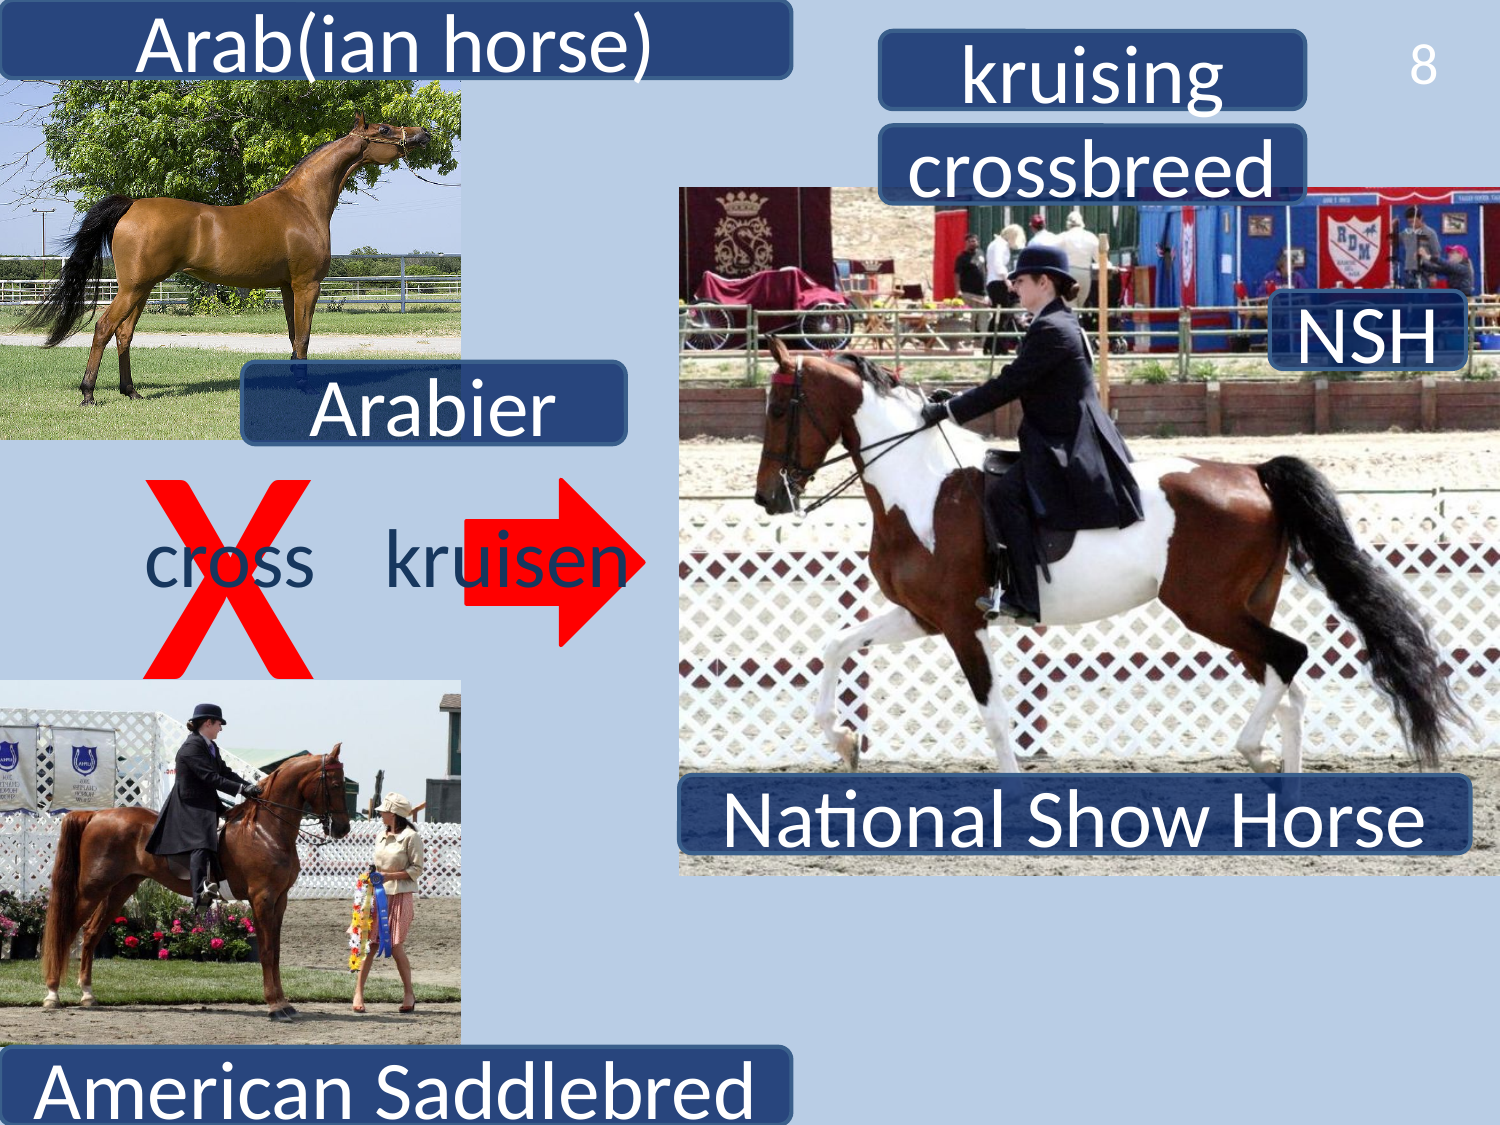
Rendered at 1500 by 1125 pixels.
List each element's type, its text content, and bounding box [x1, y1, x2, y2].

text_box [558, 477, 586, 501]
text_box American Saddlebred [0, 1044, 794, 1125]
picture [0, 680, 461, 1047]
picture [0, 77, 461, 440]
picture [678, 187, 1500, 877]
text_box Arabier [463, 359, 628, 447]
text_box [558, 608, 601, 648]
text_box crossbreed [877, 123, 1308, 186]
text_box Arab(ian horse) [0, 0, 794, 81]
text_box kruisen [334, 501, 673, 608]
text_box kruising [877, 28, 1308, 112]
text_box x [123, 608, 313, 679]
text_box cross [86, 501, 351, 608]
slide_number 8 [1328, 30, 1455, 91]
text_box x [123, 449, 313, 501]
